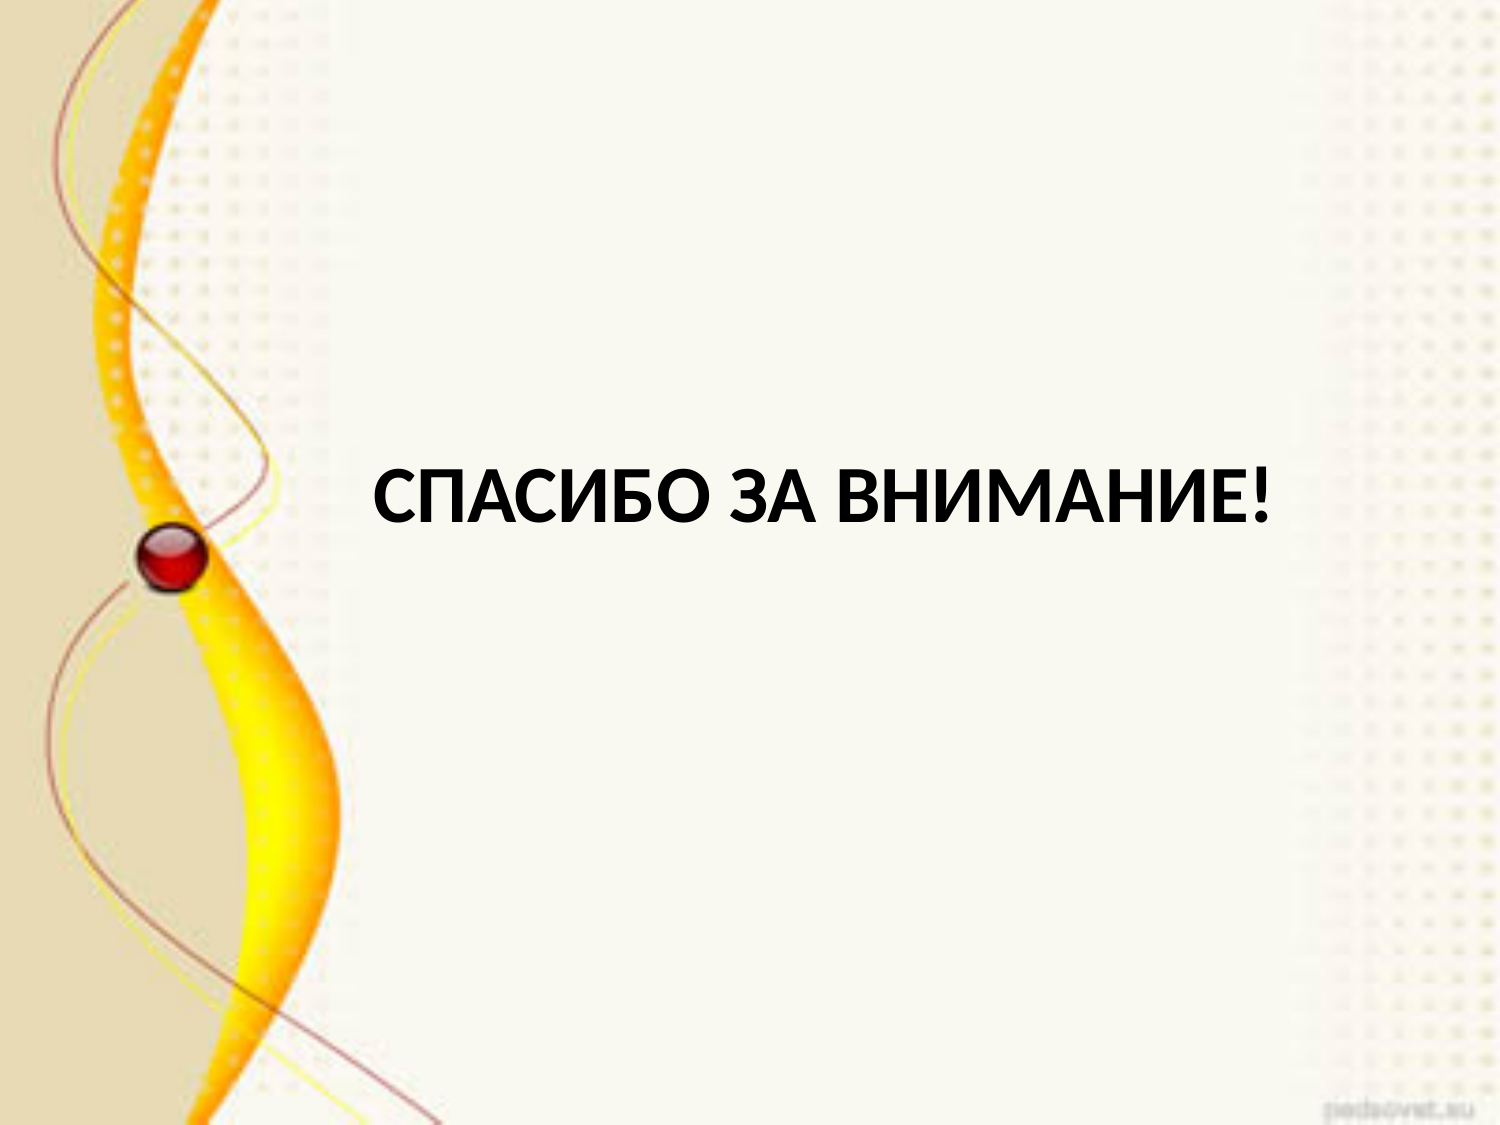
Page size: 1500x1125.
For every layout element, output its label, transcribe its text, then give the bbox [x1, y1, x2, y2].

picture [0, 0, 1500, 1125]
text_box СПАСИБО ЗА ВНИМАНИЕ! [149, 433, 1500, 703]
